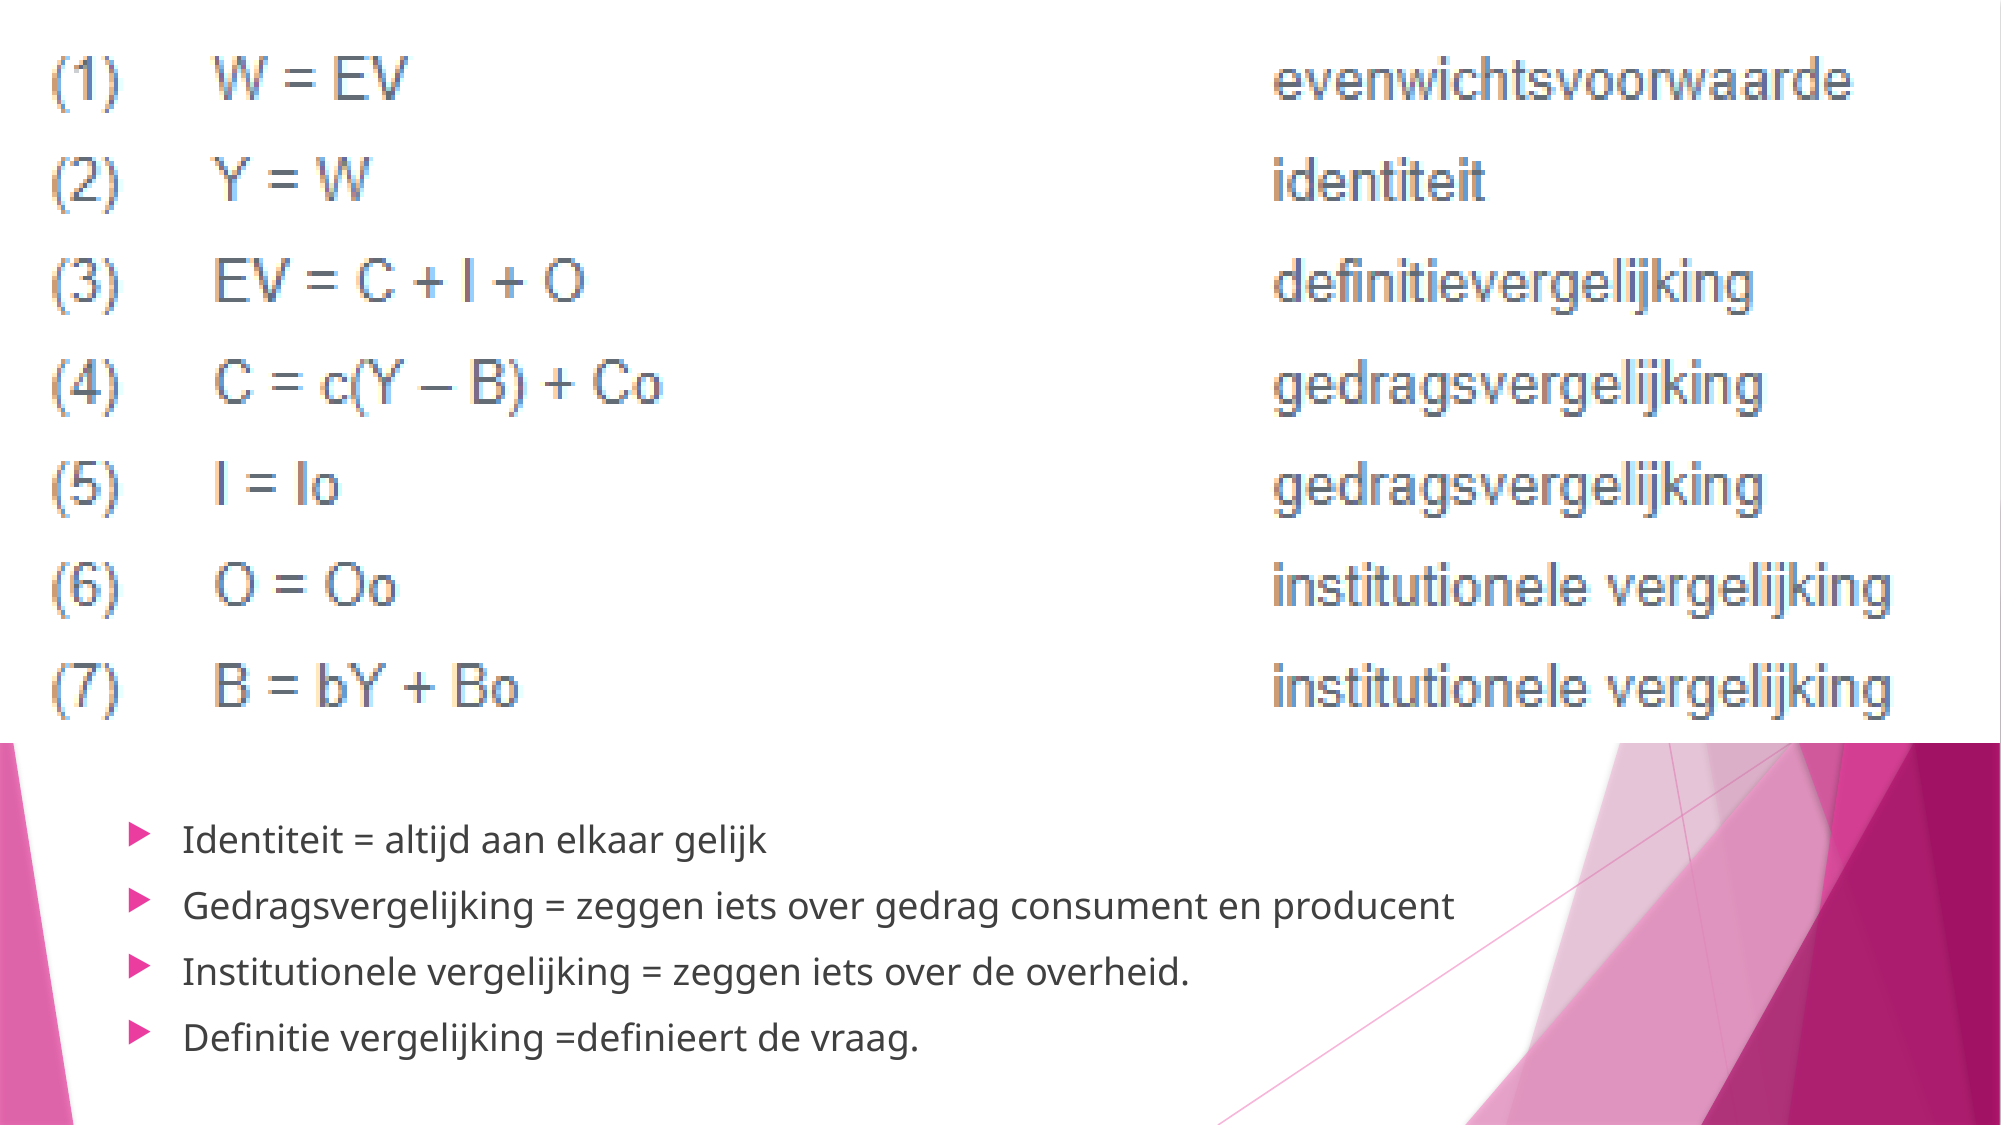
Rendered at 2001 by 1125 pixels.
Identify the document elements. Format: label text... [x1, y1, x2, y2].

list Identiteit = altijd aan elkaar gelijk Gedragsvergelijking = zeggen iets over gedrag consument en producent Institutionele vergelijking = zeggen iets over de overheid. Definitie vergelijking =definieert de vraag. [111, 755, 1522, 1125]
picture [0, 0, 2000, 744]
